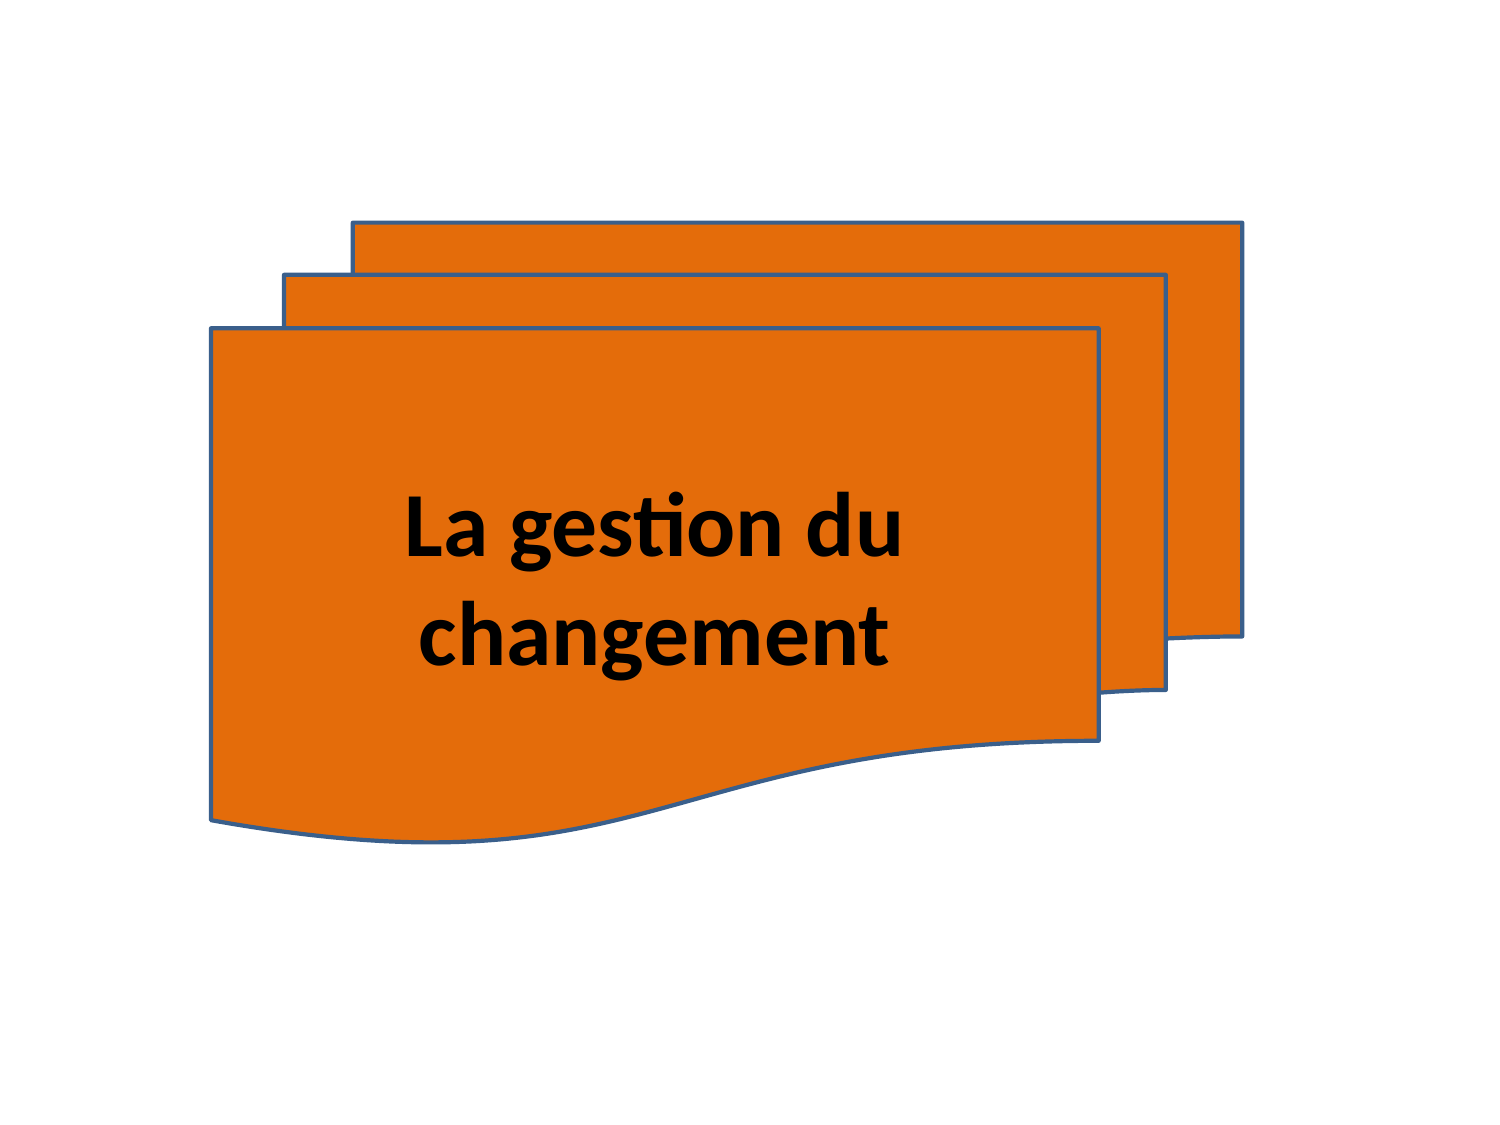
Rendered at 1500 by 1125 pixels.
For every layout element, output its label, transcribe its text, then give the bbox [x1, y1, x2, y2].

text_box La gestion du changement [208, 220, 1245, 845]
